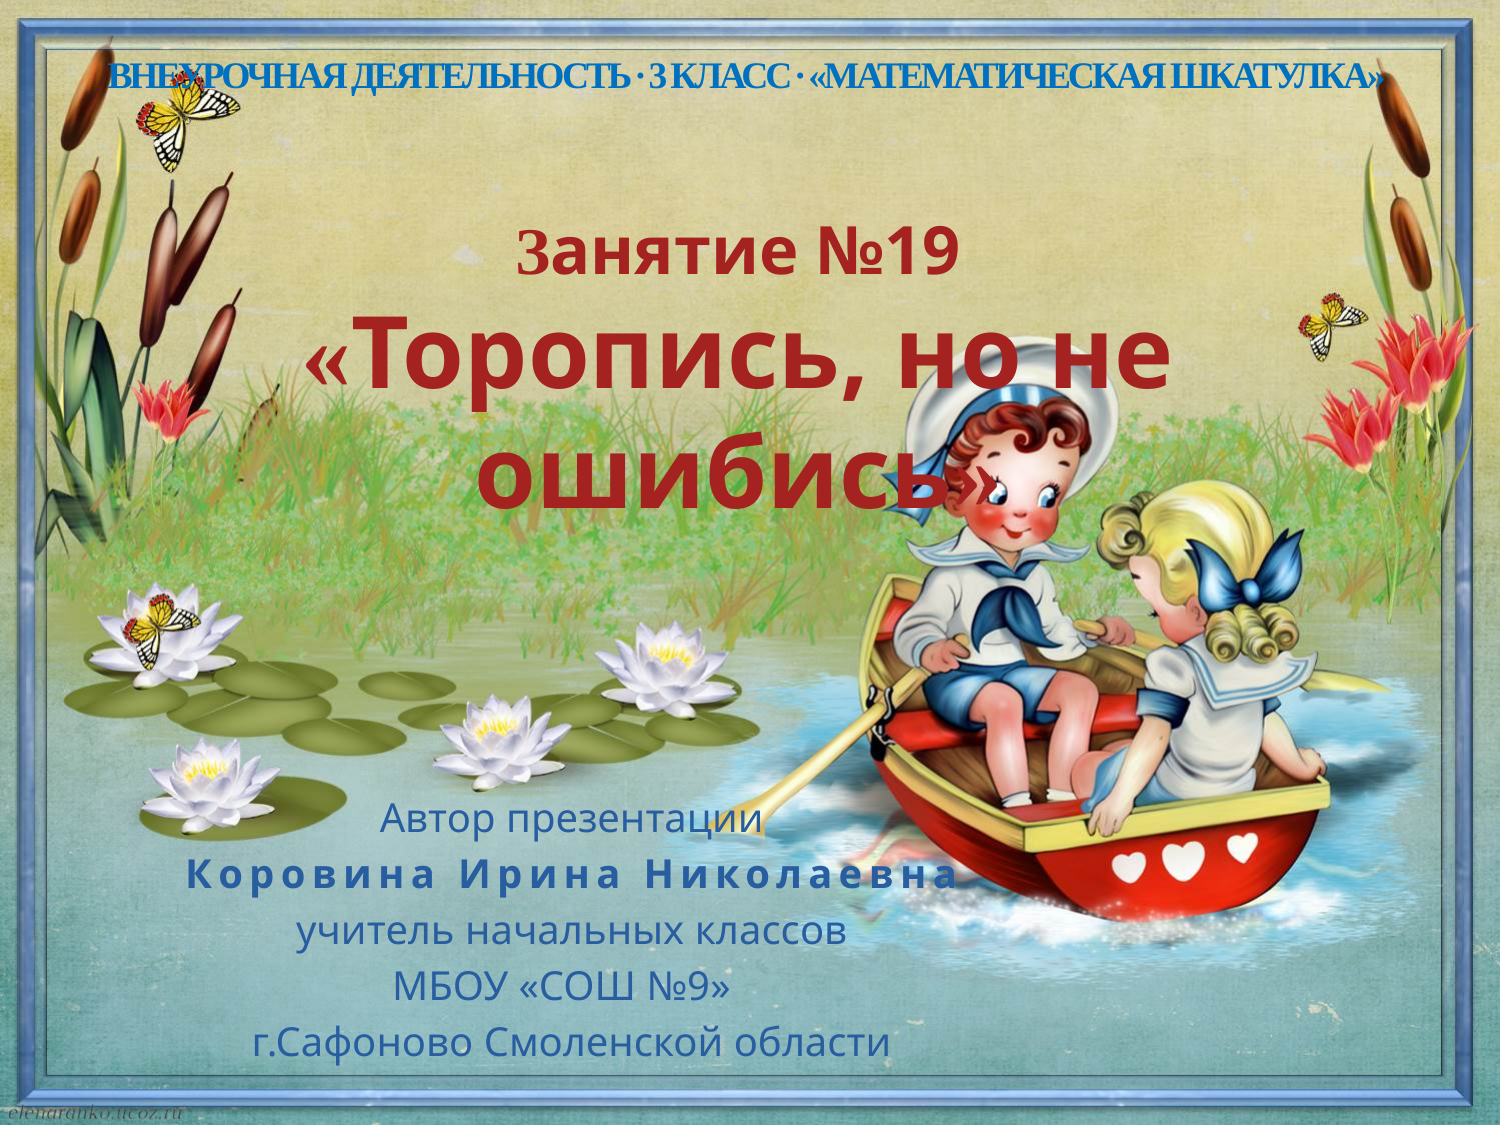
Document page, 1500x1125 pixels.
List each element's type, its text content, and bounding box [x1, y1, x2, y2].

text_box Занятие №19 «Торопись, но не ошибись» [11, 200, 1465, 656]
picture [0, 0, 1500, 1125]
text_box Внеурочная деятельность ∙ 3 класс ∙ «Математическая шкатулка» [58, 43, 1442, 104]
subtitle Автор презентации Коровина Ирина Николаевна учитель начальных классов МБОУ «СОШ №9» г.Сафоново Смоленской области [46, 785, 1097, 1073]
